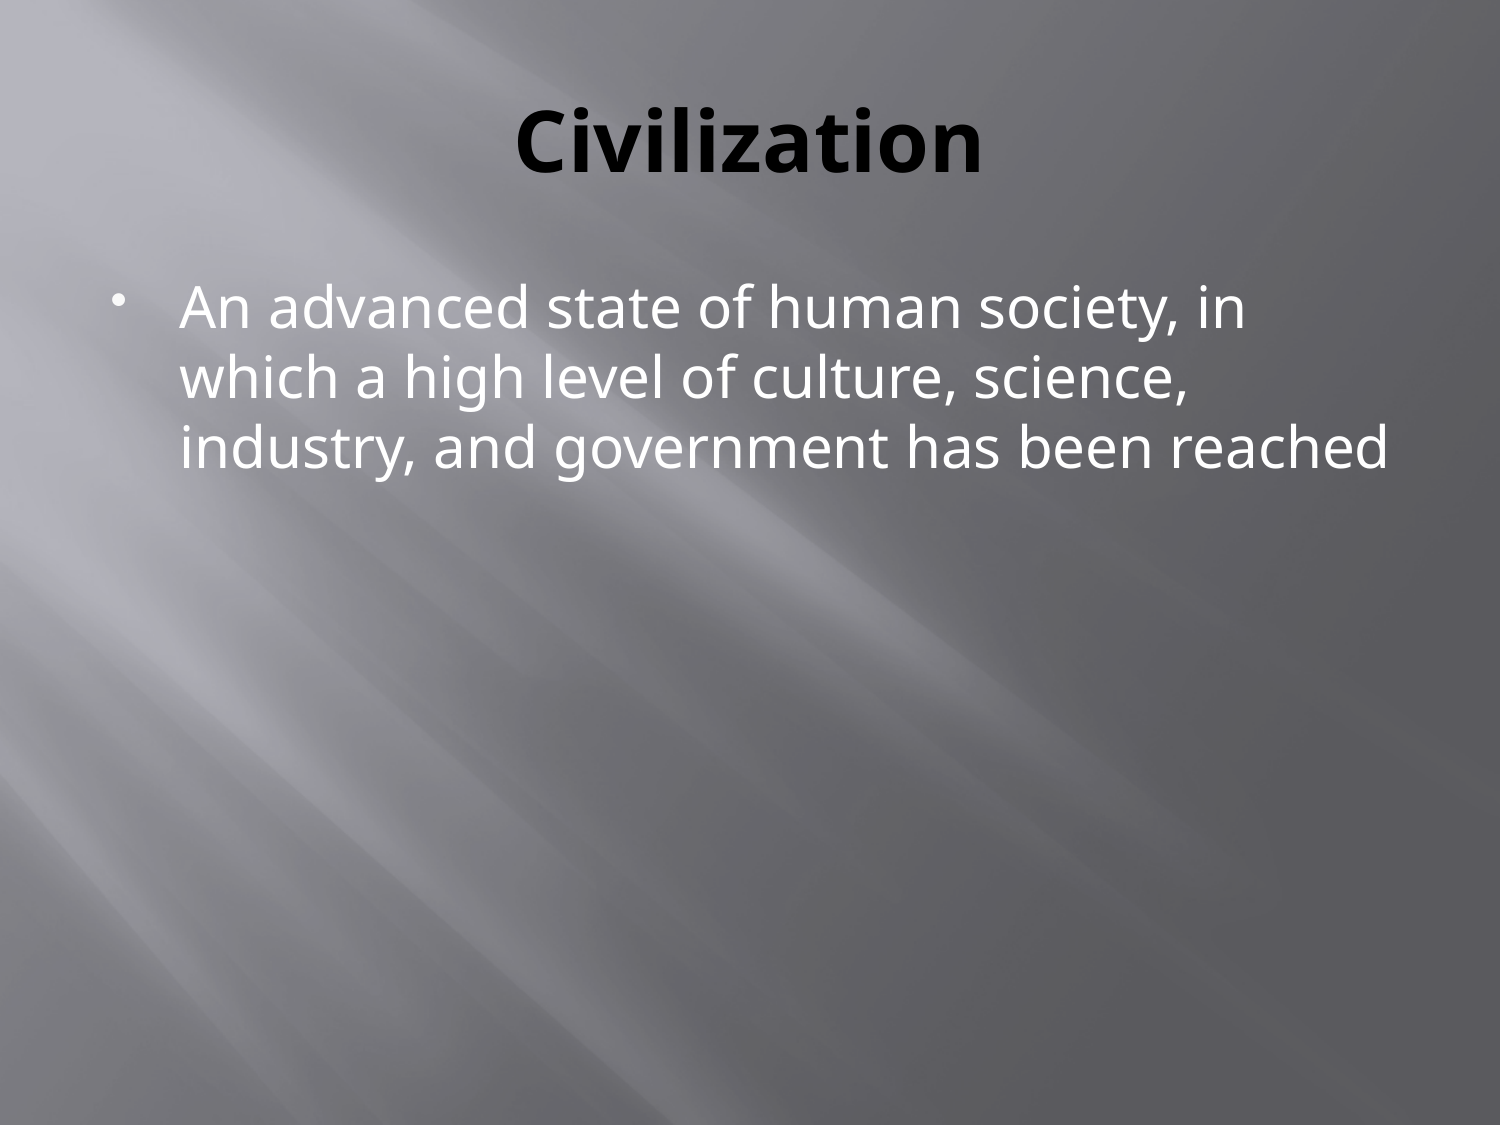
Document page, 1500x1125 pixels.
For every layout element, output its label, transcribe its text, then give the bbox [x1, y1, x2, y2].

title Civilization [75, 45, 1425, 233]
list An advanced state of human society, in which a high level of culture, science, industry, and government has been reached [75, 262, 1425, 1035]
